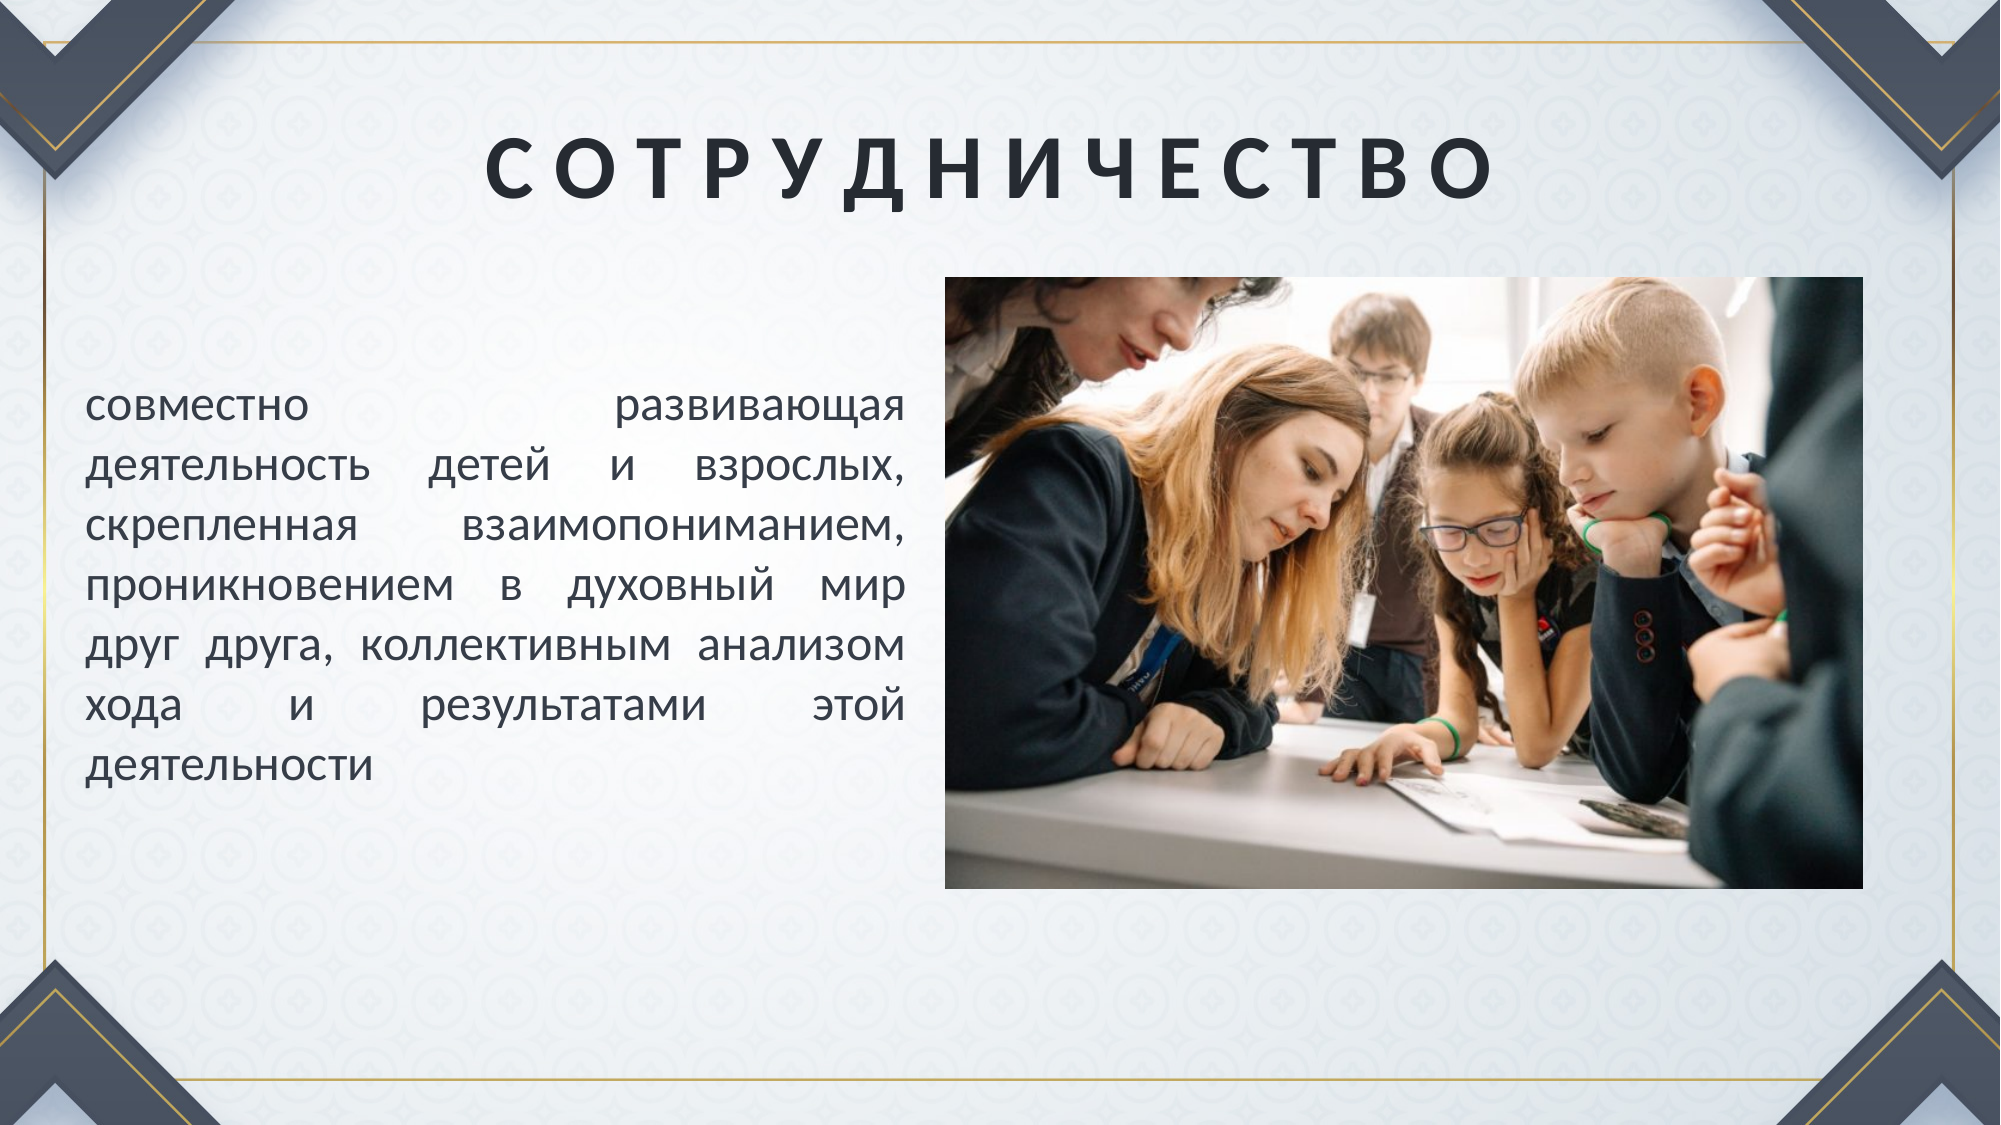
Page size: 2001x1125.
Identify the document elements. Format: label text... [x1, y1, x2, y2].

title С О Т Р У Д Н И Ч Е С Т В О [137, 59, 1863, 278]
picture [0, 0, 2000, 1125]
text_box совместно развивающая деятельность детей и взрослых, скрепленная взаимопониманием, проникновением в духовный мир друг друга, коллективным анализом хода и результатами этой деятельности [70, 363, 922, 799]
